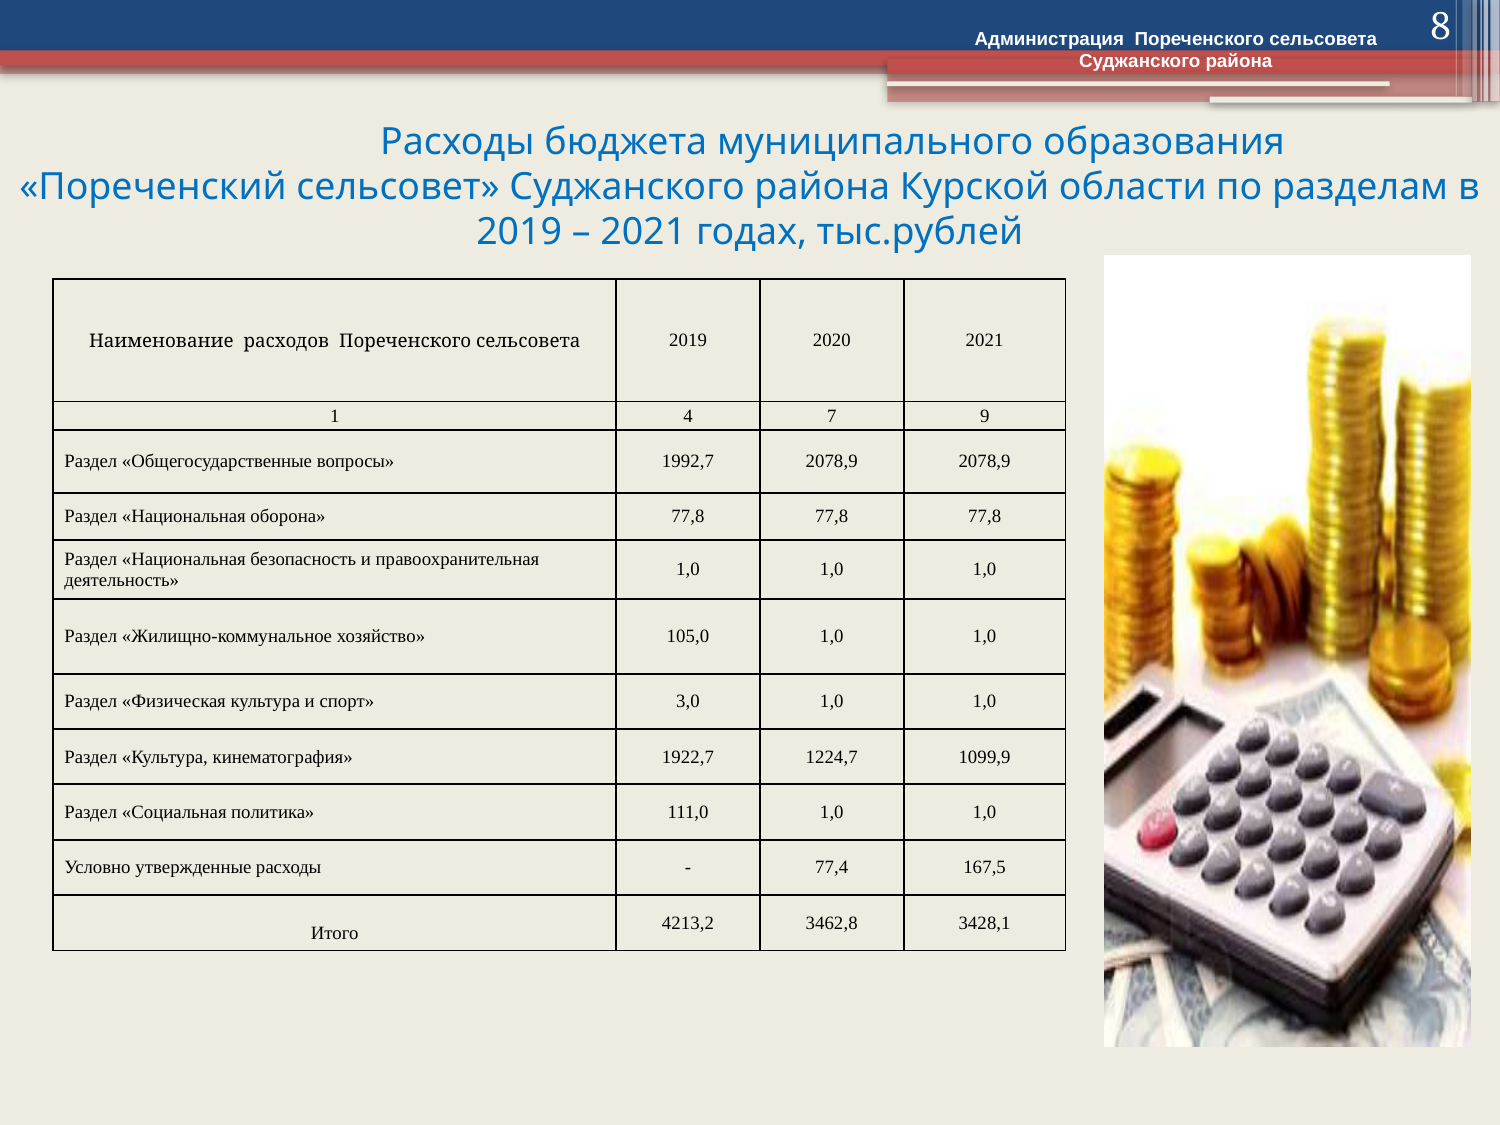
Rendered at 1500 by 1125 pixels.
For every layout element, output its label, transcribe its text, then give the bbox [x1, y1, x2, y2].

table_cell 1,0 [761, 541, 903, 598]
table_cell Раздел «Физическая культура и спорт» [54, 675, 615, 728]
table_cell 1,0 [905, 785, 1065, 839]
title Расходы бюджета муниципального образования «Пореченский сельсовет» Суджанского района Курской области по разделам в 2019 – 2021 годах, тыс.рублей [0, 125, 1500, 244]
table_cell 9 [905, 402, 1065, 429]
table_header 2021 [905, 280, 1065, 401]
table_cell 4 [617, 402, 759, 429]
table_cell 77,8 [761, 494, 903, 539]
table_cell 3428,1 [905, 896, 1065, 950]
table_cell 1,0 [761, 675, 903, 728]
table_cell Раздел «Национальная оборона» [54, 494, 615, 539]
table_cell 167,5 [905, 841, 1065, 894]
table_header 2019 [617, 280, 759, 401]
table_cell Раздел «Социальная политика» [54, 785, 615, 839]
text_box Администрация Пореченского сельсовета Суджанского района [942, 19, 1409, 79]
table_cell 1992,7 [617, 431, 759, 492]
table_cell 1,0 [761, 785, 903, 839]
table_cell 3462,8 [761, 896, 903, 950]
table_cell 2078,9 [905, 431, 1065, 492]
table_header 2020 [761, 280, 903, 401]
table_cell 111,0 [617, 785, 759, 839]
table_cell Раздел «Национальная безопасность и правоохранительная деятельность» [54, 541, 615, 598]
table_cell 1,0 [905, 600, 1065, 673]
table_cell 1 [54, 402, 615, 429]
table_cell 7 [761, 402, 903, 429]
table_cell Условно утвержденные расходы [54, 841, 615, 894]
slide_number 8 [1340, 0, 1466, 61]
table_cell - [617, 841, 759, 894]
table_cell Раздел «Жилищно-коммунальное хозяйство» [54, 600, 615, 673]
table_cell 3,0 [617, 675, 759, 728]
table_cell Раздел «Общегосударственные вопросы» [54, 431, 615, 492]
picture [1104, 255, 1471, 1047]
table_cell Итого [54, 896, 615, 950]
table_cell 1,0 [905, 541, 1065, 598]
table_header Наименование расходов Пореченского сельсовета [54, 280, 615, 401]
table_cell 1,0 [617, 541, 759, 598]
table_cell 1,0 [761, 600, 903, 673]
table_cell Раздел «Культура, кинематография» [54, 730, 615, 783]
table_cell 4213,2 [617, 896, 759, 950]
table_cell 1,0 [905, 675, 1065, 728]
table_cell 1099,9 [905, 730, 1065, 783]
table_cell 2078,9 [761, 431, 903, 492]
table_cell 1922,7 [617, 730, 759, 783]
table_cell 105,0 [617, 600, 759, 673]
table_cell 1224,7 [761, 730, 903, 783]
table_cell 77,8 [905, 494, 1065, 539]
table_cell 77,4 [761, 841, 903, 894]
table_cell 77,8 [617, 494, 759, 539]
